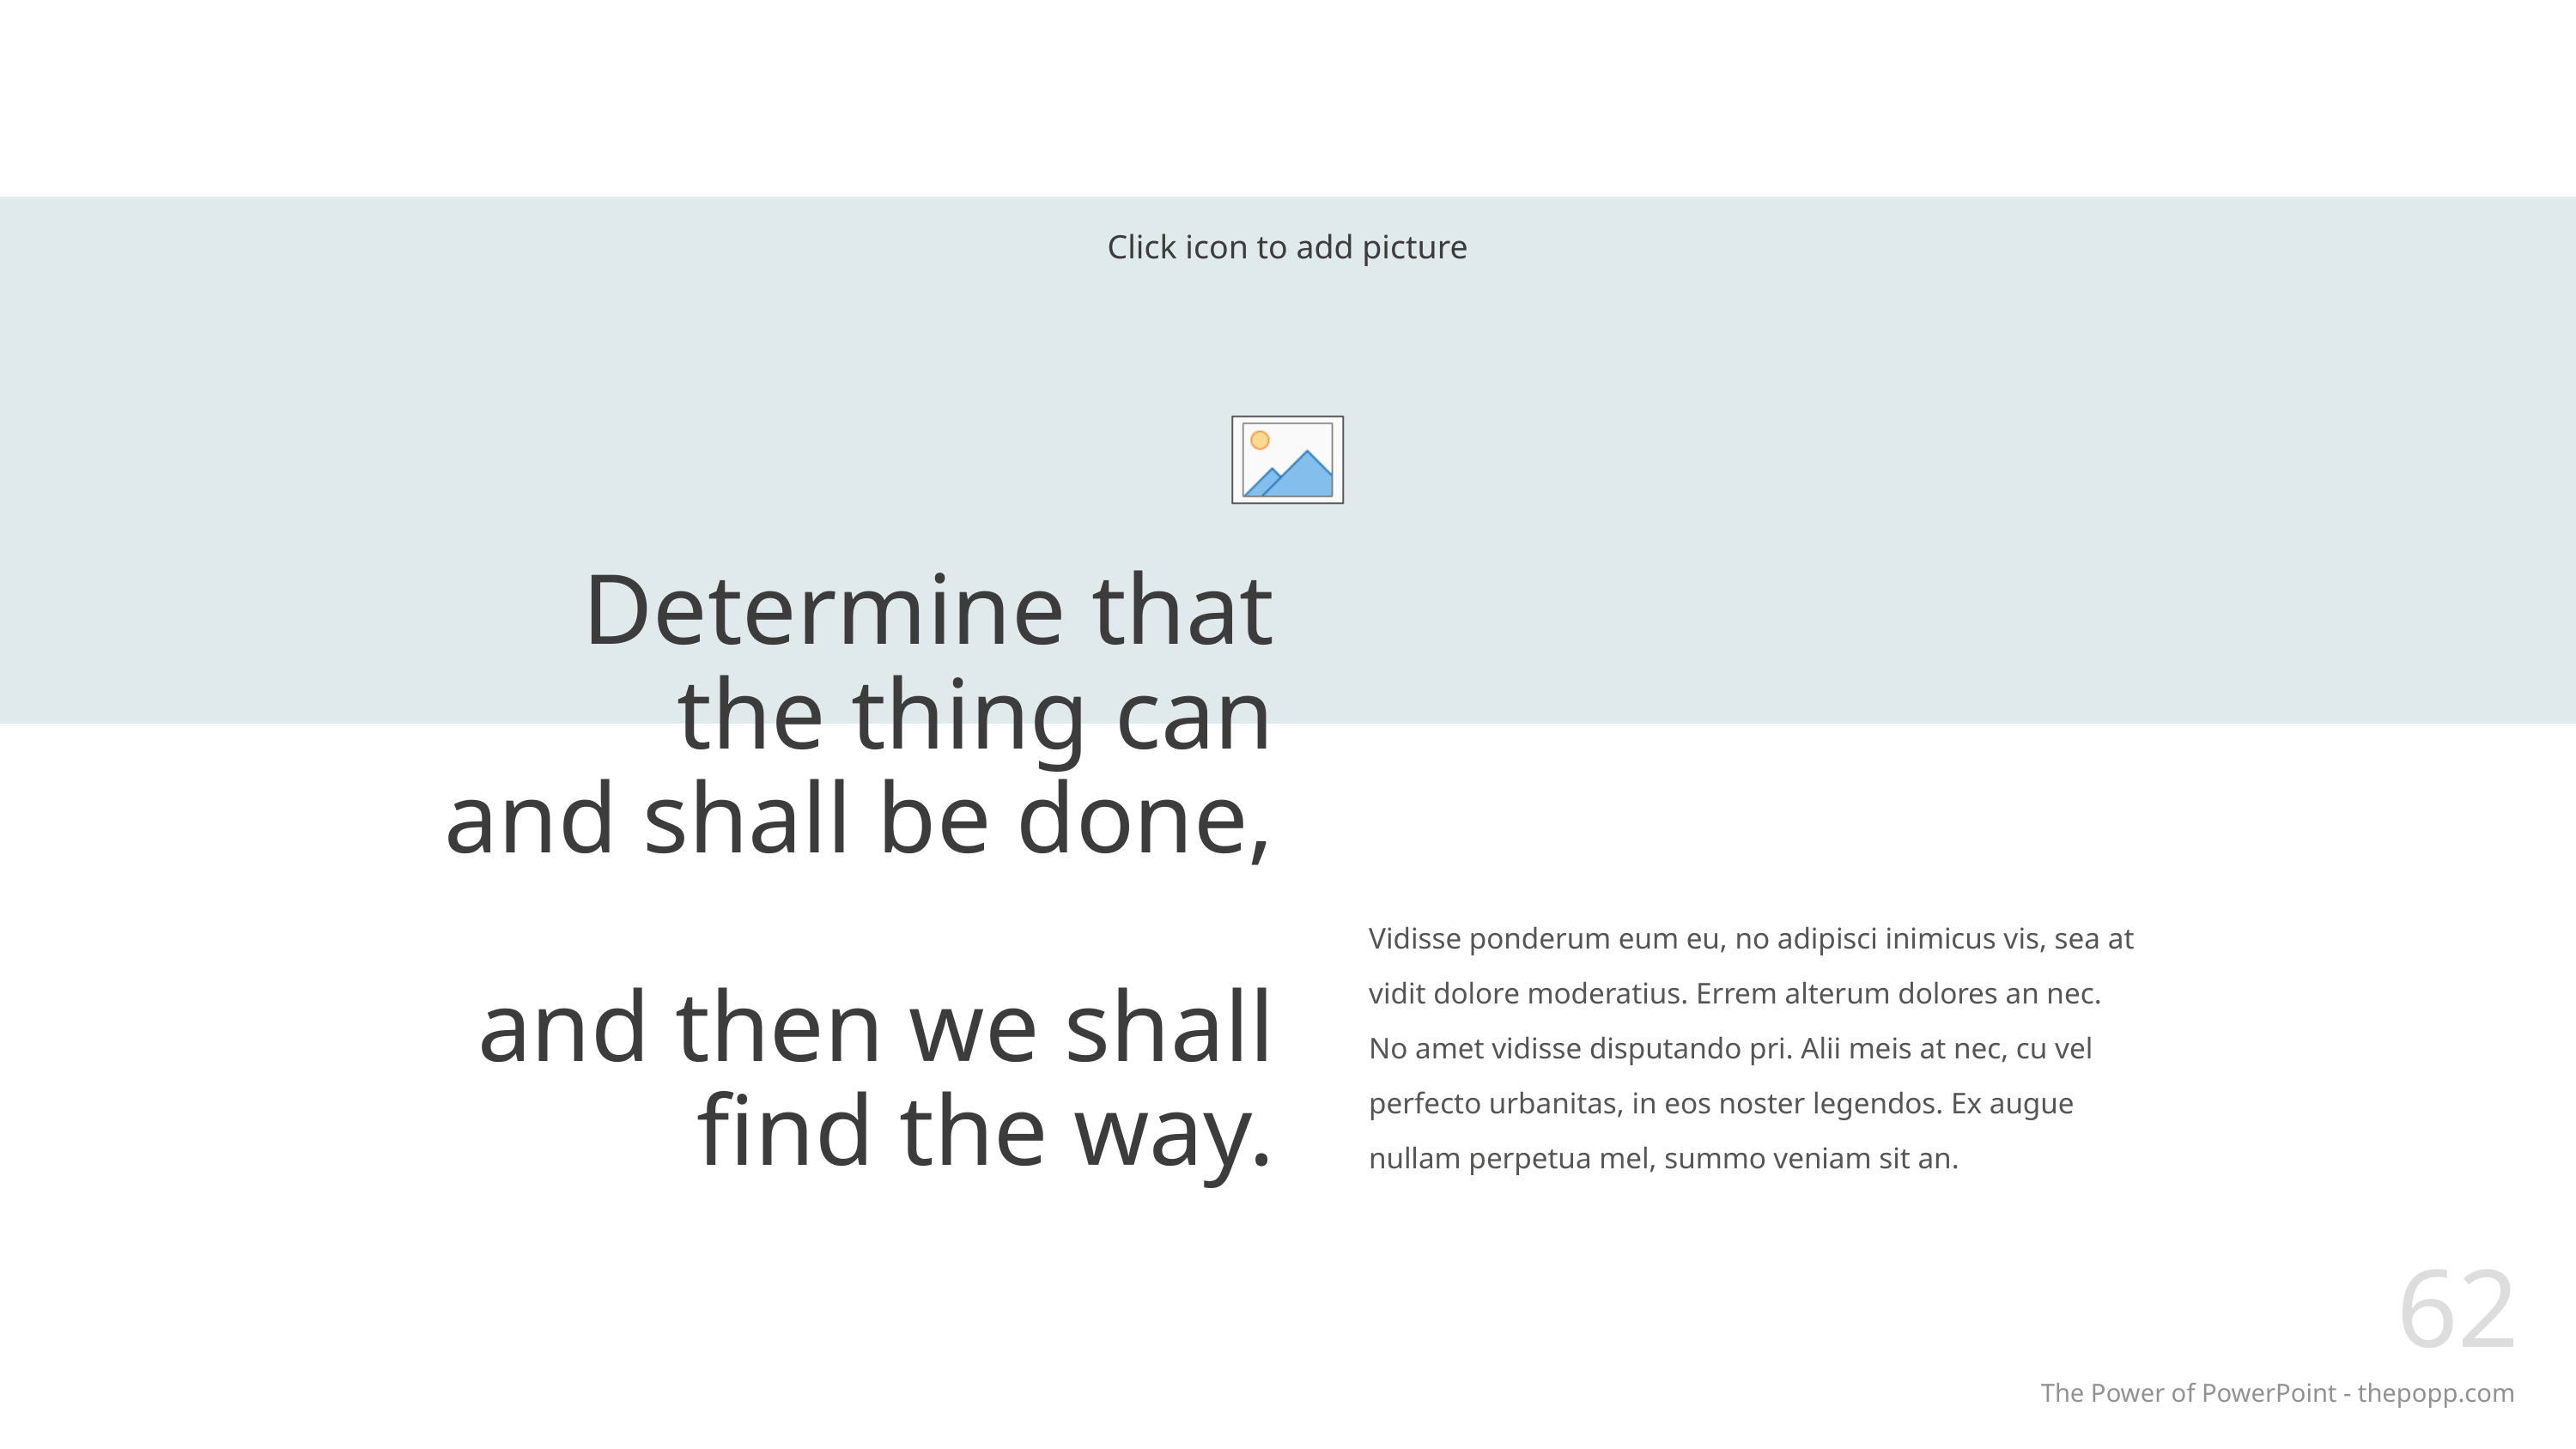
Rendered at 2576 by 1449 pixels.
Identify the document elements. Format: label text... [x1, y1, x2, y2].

slide_number 62 [2150, 1250, 2532, 1393]
list Vidisse ponderum eum eu, no adipisci inimicus vis, sea at vidit dolore moderatius. Errem alterum dolores an nec. No amet vidisse disputando pri. Alii meis at nec, cu vel perfecto urbanitas, in eos noster legendos. Ex augue nullam perpetua mel, summo veniam sit an. [1356, 801, 2151, 1181]
picture [0, 197, 2576, 724]
footer The Power of PowerPoint - thepopp.com [1573, 1354, 2529, 1432]
title Determine that the thing can and shall be done, and then we shall find the way. [425, 724, 1288, 1193]
